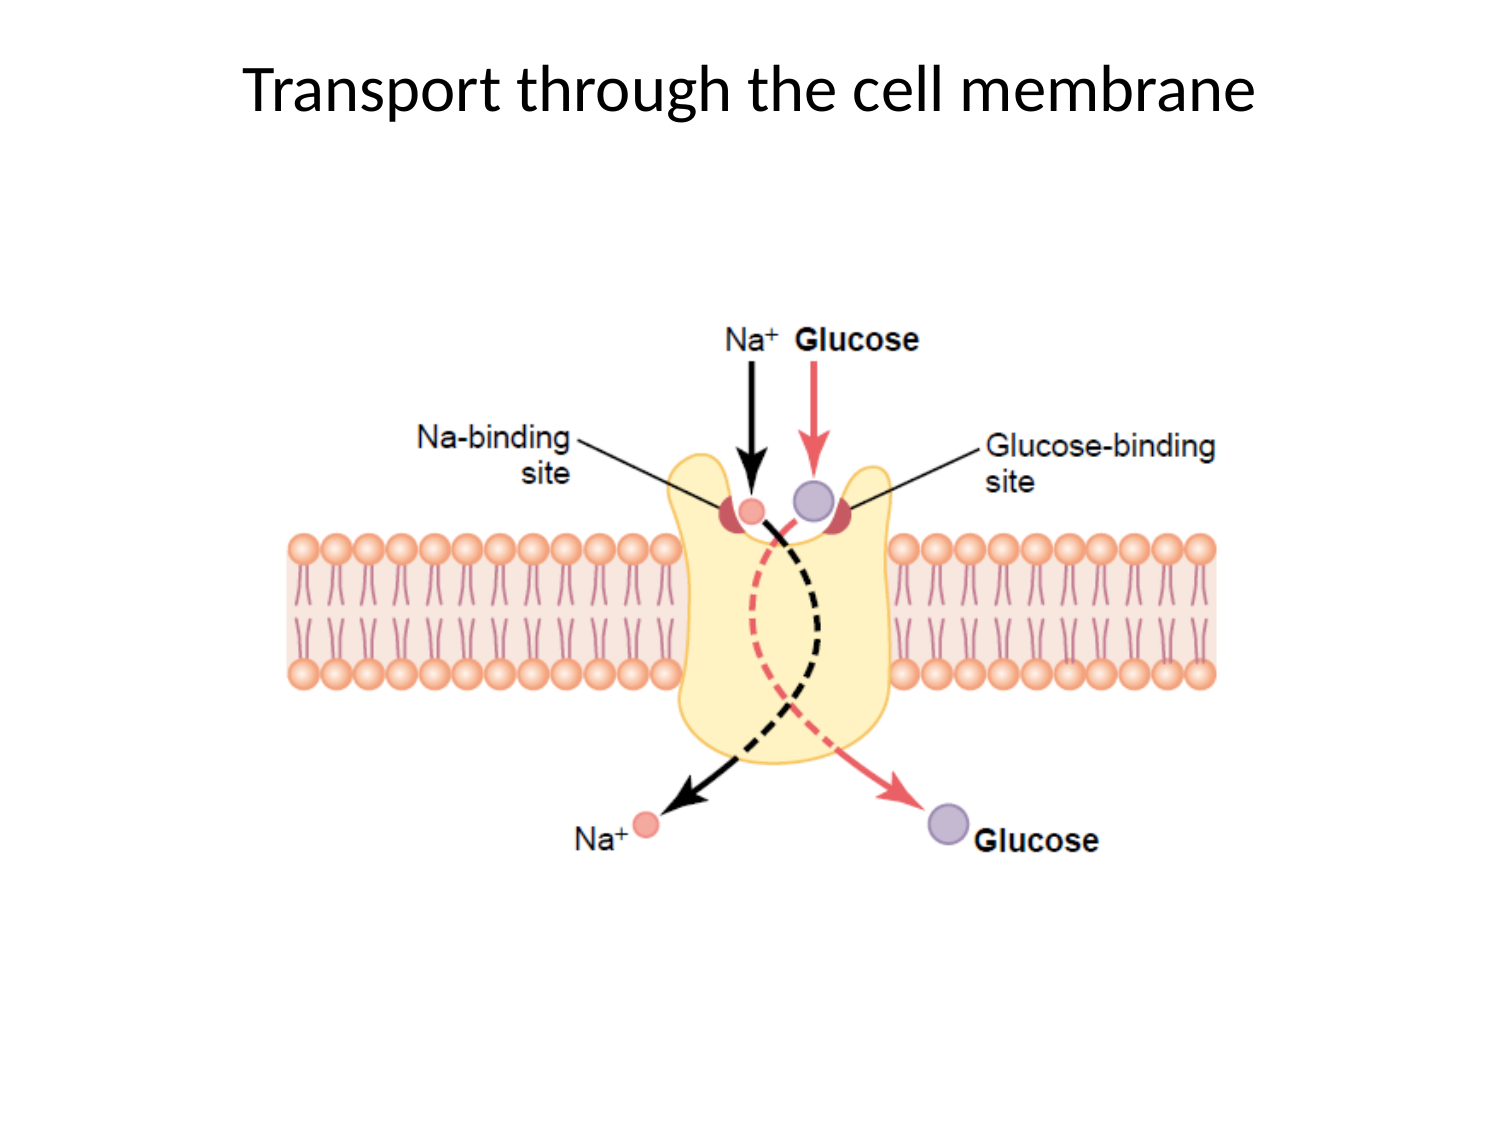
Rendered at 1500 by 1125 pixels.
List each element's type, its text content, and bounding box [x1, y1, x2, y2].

text_box Transport through the cell membrane [74, 45, 1425, 126]
picture [250, 278, 1250, 882]
